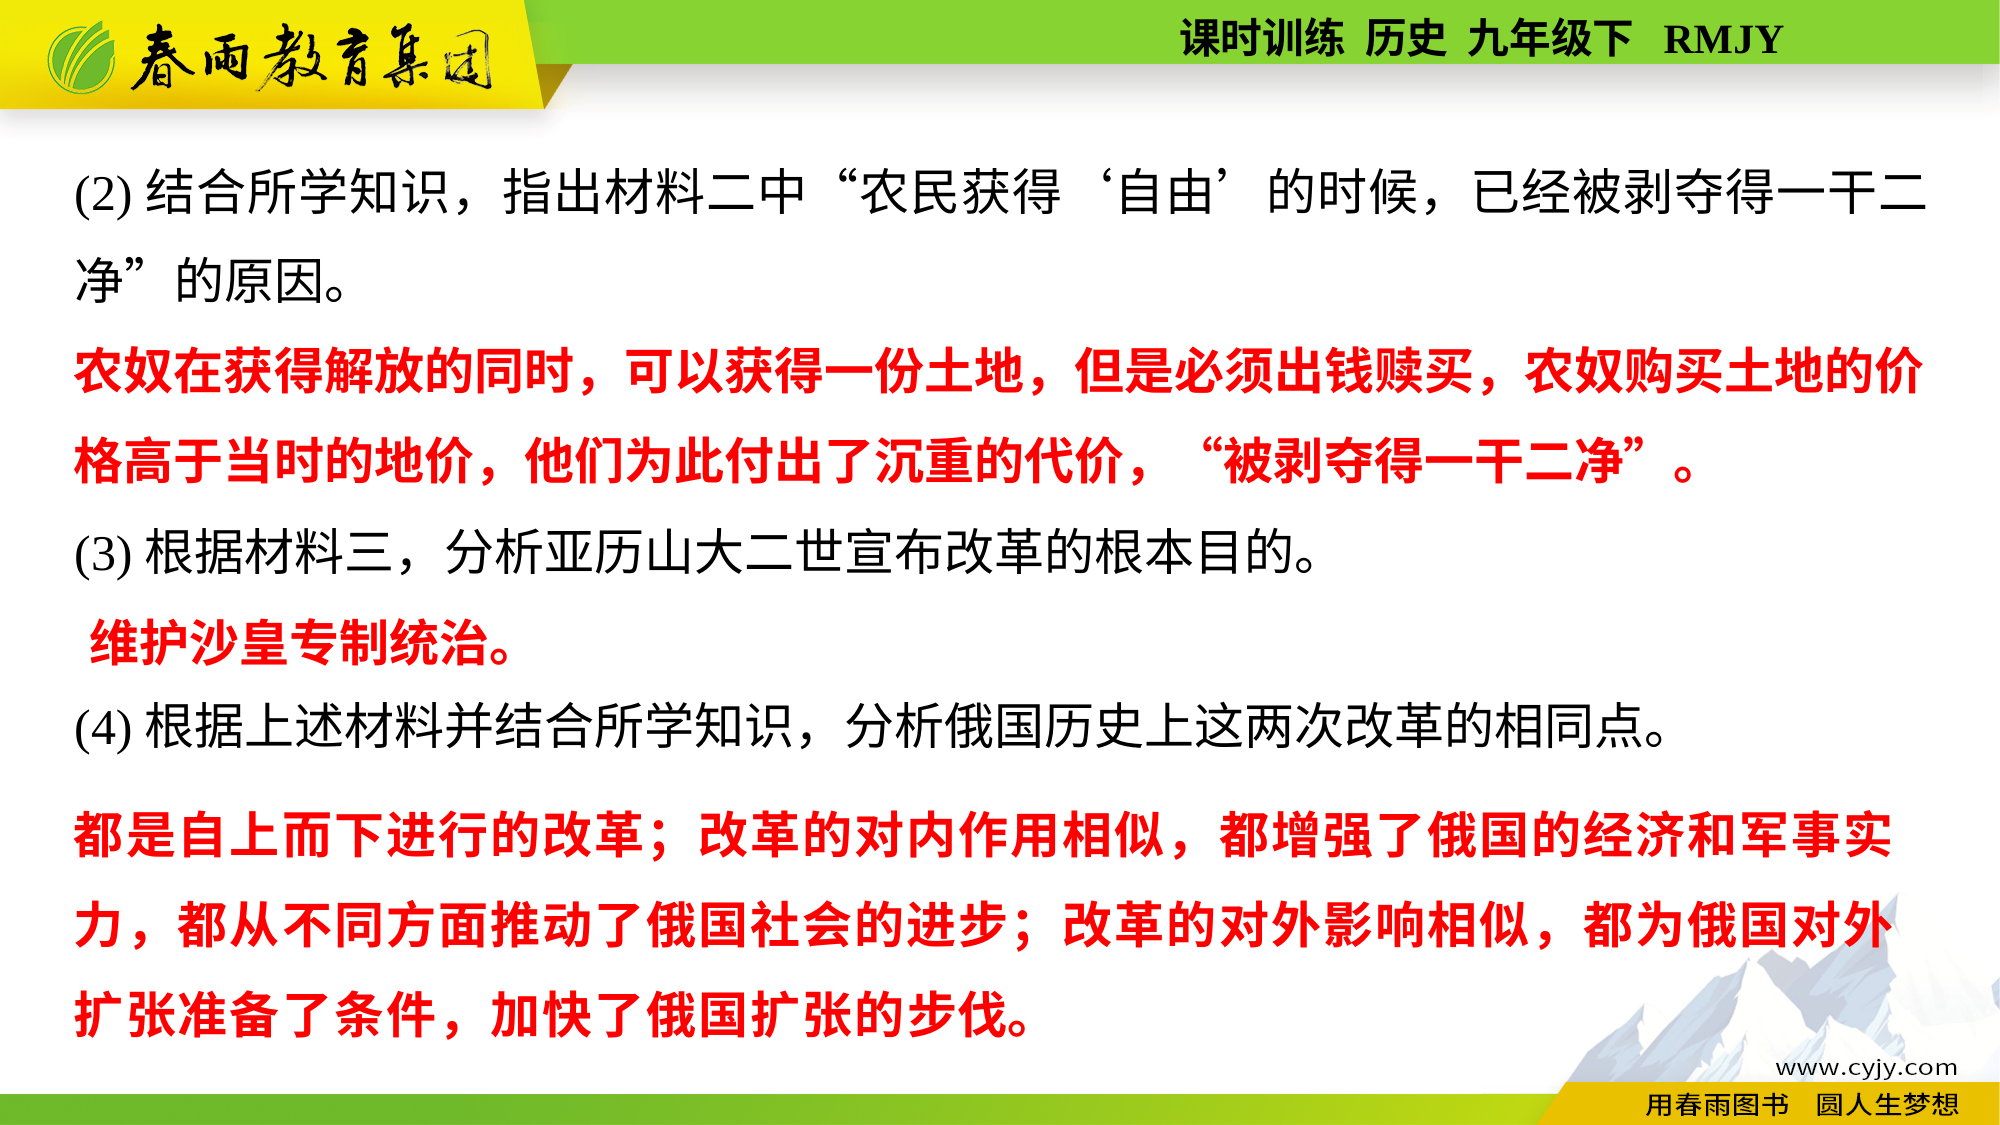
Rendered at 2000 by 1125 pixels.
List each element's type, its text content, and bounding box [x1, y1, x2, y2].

picture [0, 0, 2000, 1125]
text_box 农奴在获得解放的同时，可以获得一份土地，但是必须出钱赎买，农奴购买土地的价格高于当时的地价，他们为此付出了沉重的代价，“被剥夺得一干二净”。 [59, 302, 1944, 498]
text_box 都是自上而下进行的改革；改革的对内作用相似，都增强了俄国的经济和军事实力，都从不同方面推动了俄国社会的进步；改革的对外影响相似，都为俄国对外扩张准备了条件，加快了俄国扩张的步伐。 [59, 766, 1944, 1052]
list (2)结合所学知识，指出材料二中“农民获得‘自由’的时候，已经被剥夺得一干二净”的原因。 (3)根据材料三，分析亚历山大二世宣布改革的根本目的。 [59, 498, 1944, 592]
text_box (4)根据上述材料并结合所学知识，分析俄国历史上这两次改革的相同点。 [59, 656, 1944, 762]
text_box 维护沙皇专制统治。 [75, 574, 555, 656]
list (2)结合所学知识，指出材料二中“农民获得‘自由’的时候，已经被剥夺得一干二净”的原因。 (3)根据材料三，分析亚历山大二世宣布改革的根本目的。 [59, 122, 1944, 302]
